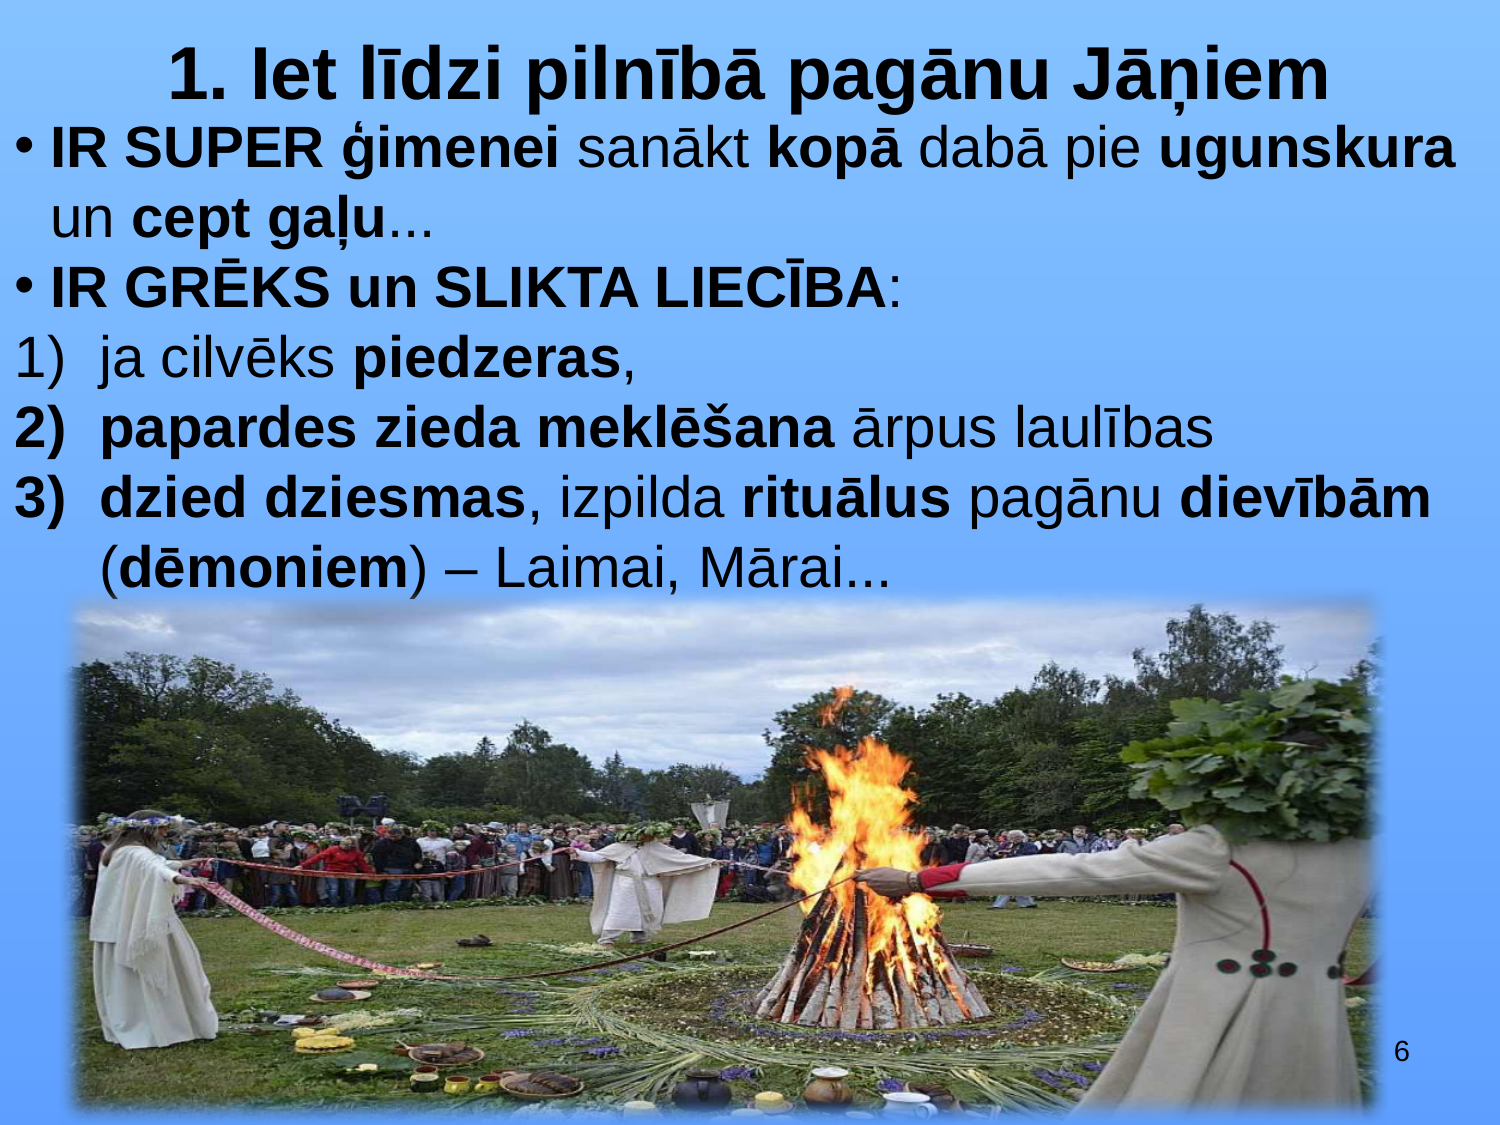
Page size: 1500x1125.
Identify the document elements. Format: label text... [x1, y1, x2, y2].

slide_number 6 [1393, 1024, 1426, 1103]
text_box 1. Iet līdzi pilnībā pagānu Jāņiem [0, 0, 1500, 140]
picture [58, 585, 1389, 1125]
text_box IR SUPER ģimenei sanākt kopā dabā pie ugunskura un cept gaļu... IR GRĒKS un SLIKTA LIECĪBA: ja cilvēks piedzeras, papardes zieda meklēšana ārpus laulības dzied dziesmas, izpilda rituālus pagānu dievībām (dēmoniem) – Laimai, Mārai... [0, 140, 1500, 607]
